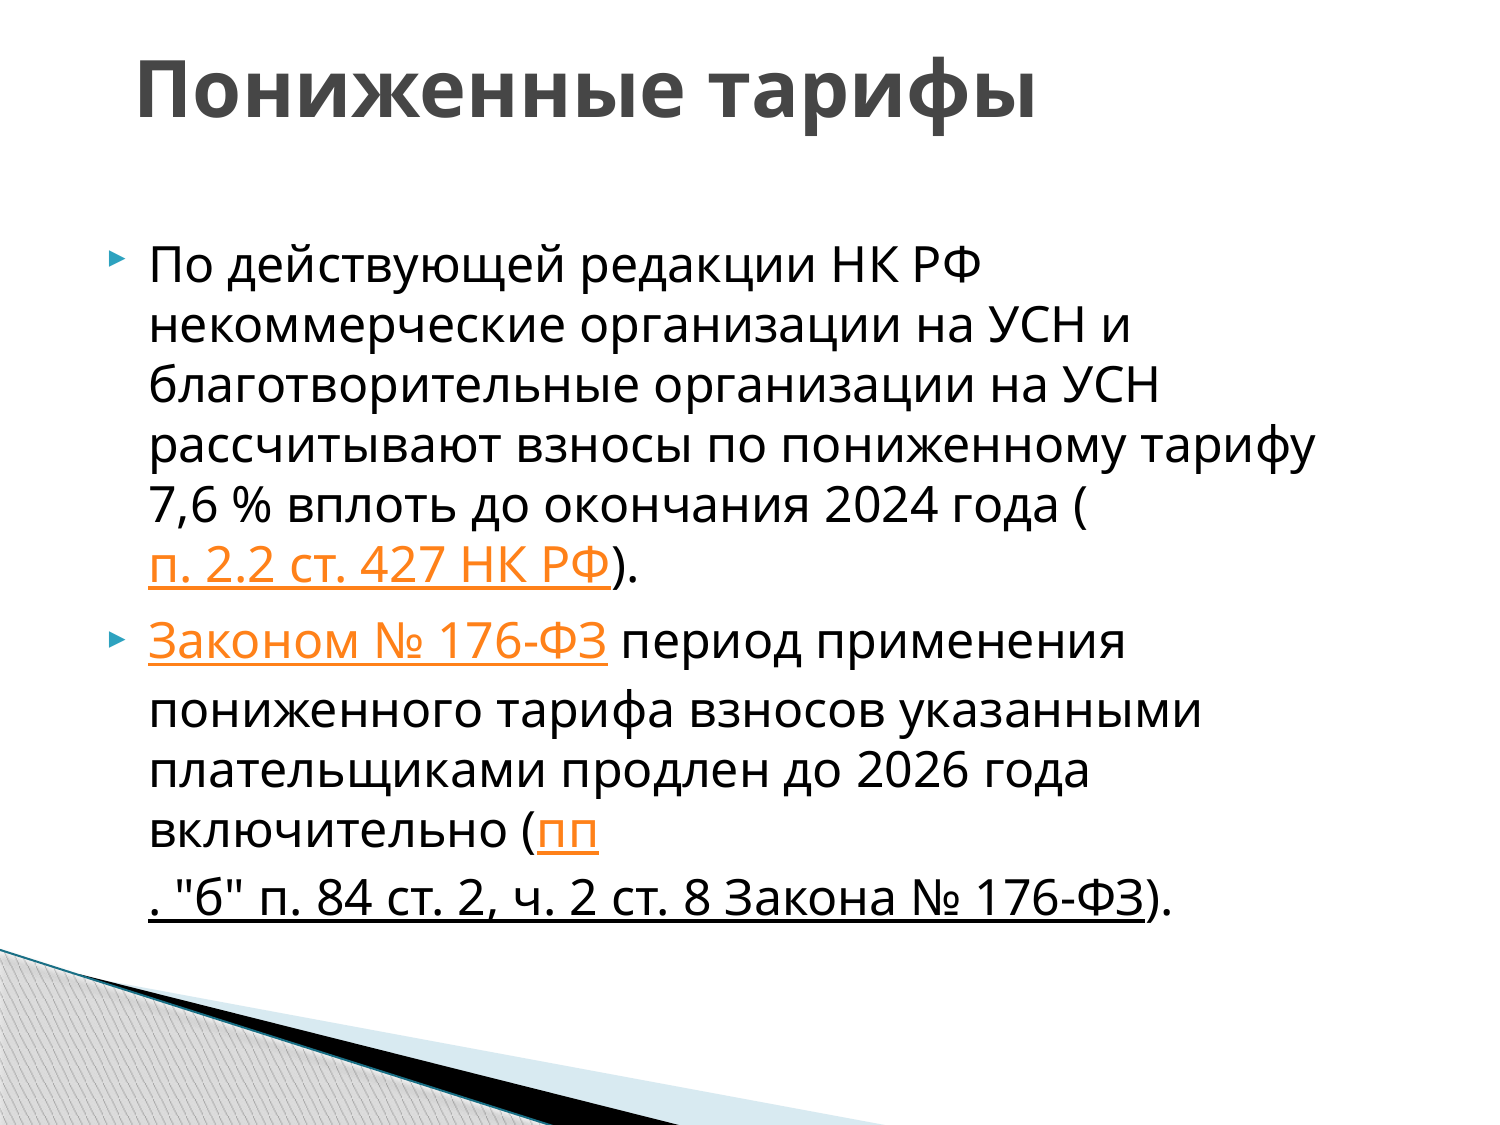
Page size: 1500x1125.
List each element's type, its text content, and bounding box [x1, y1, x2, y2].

title Пониженные тарифы [119, 30, 1381, 142]
list По действующей редакции НК РФ некоммерческие организации на УСН и благотворительные организации на УСН рассчитывают взносы по пониженному тарифу 7,6 % вплоть до окончания 2024 года (п. 2.2 ст. 427 НК РФ). Законом № 176-ФЗ период применения пониженного тарифа взносов указанными плательщиками продлен до 2026 года включительно (пп. "б" п. 84 ст. 2, ч. 2 ст. 8 Закона № 176-ФЗ). [75, 224, 1402, 967]
